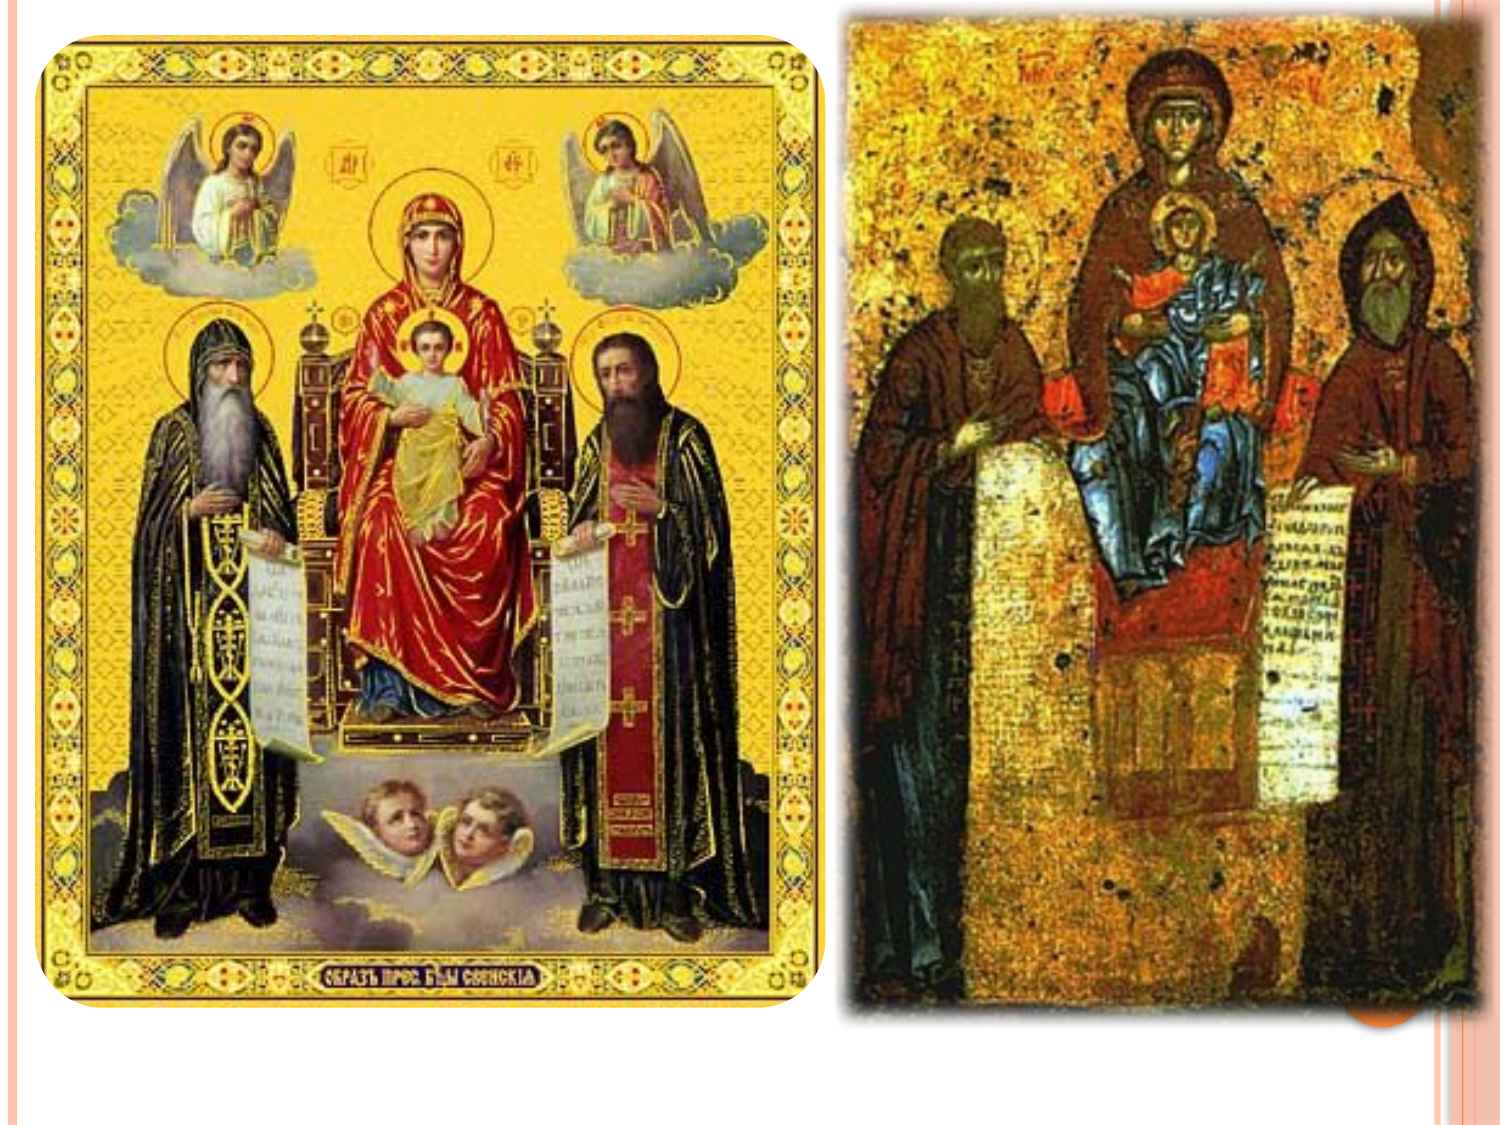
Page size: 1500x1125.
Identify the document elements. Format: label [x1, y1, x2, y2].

picture [34, 34, 826, 1009]
picture [829, 0, 1500, 1032]
